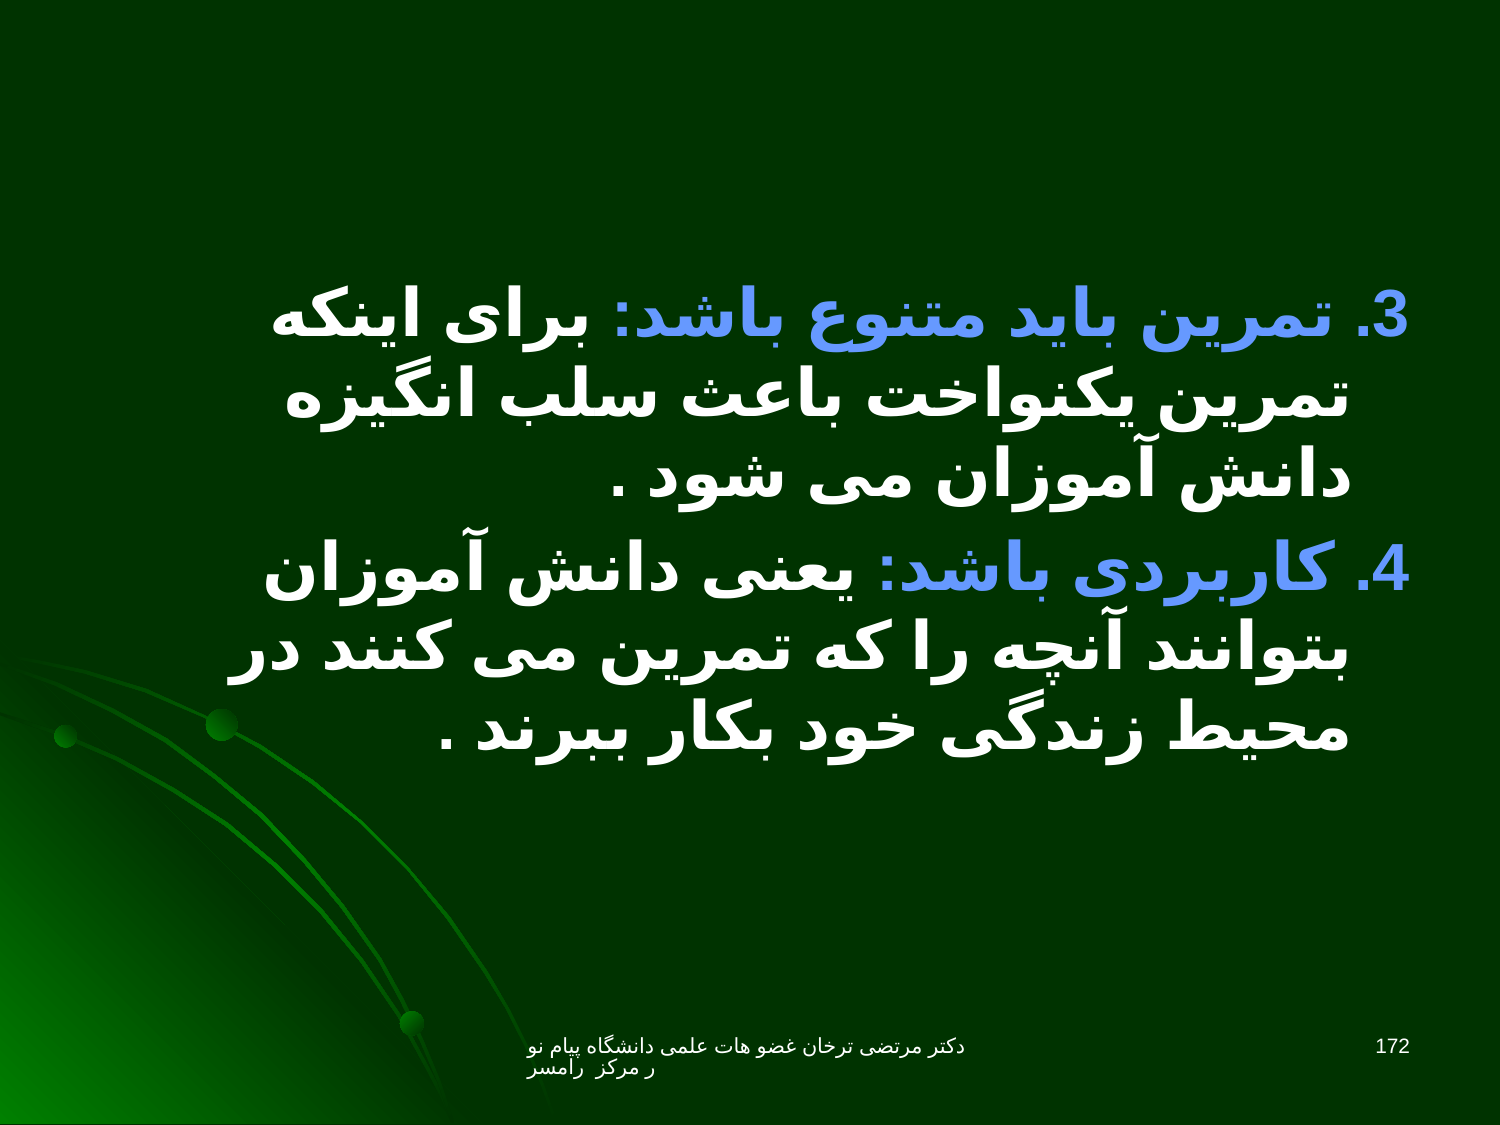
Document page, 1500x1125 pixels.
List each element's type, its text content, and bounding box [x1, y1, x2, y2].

list 3. تمرین باید متنوع باشد: برای اینکه تمرین یکنواخت باعث سلب انگیزه دانش آموزان می شود . 4. کاربردی باشد: یعنی دانش آموزان بتوانند آنچه را که تمرین می کنند در محیط زندگی خود بکار ببرند . [74, 262, 1426, 1006]
slide_number 172 [1074, 1024, 1426, 1101]
footer دکتر مرتضی ترخان غضو هات علمی دانشگاه پیام نور مرکز رامسر [512, 1024, 988, 1101]
